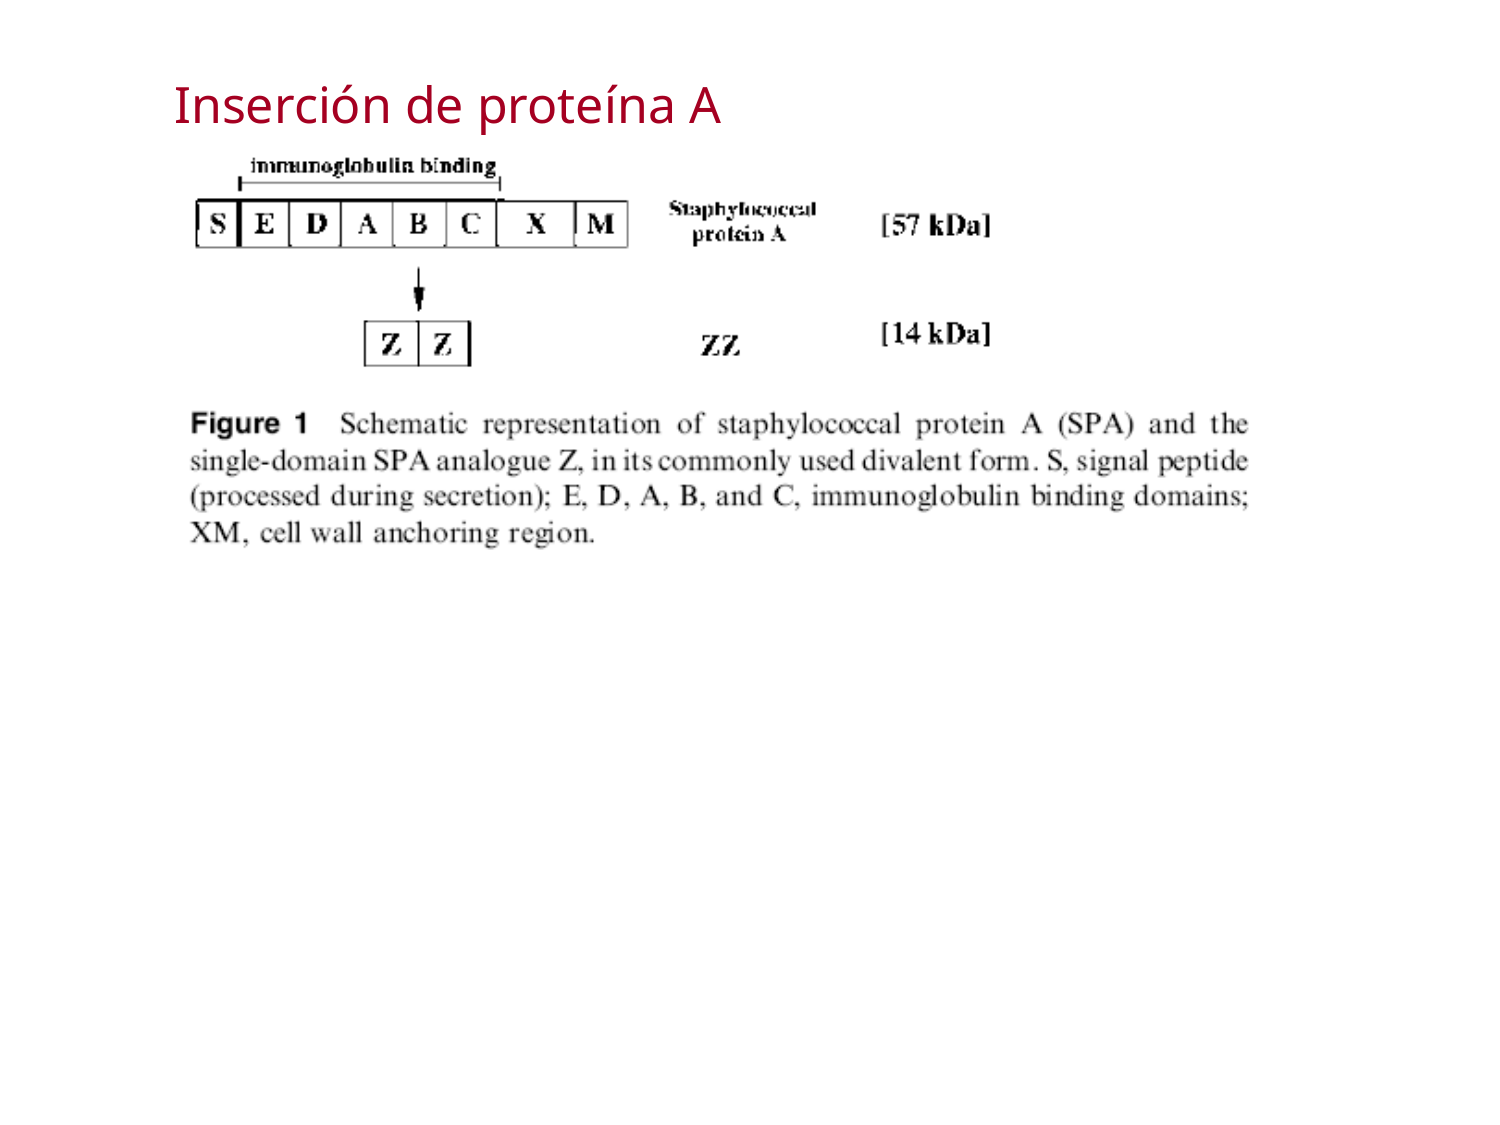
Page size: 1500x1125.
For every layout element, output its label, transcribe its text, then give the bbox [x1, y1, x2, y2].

picture [159, 125, 1295, 597]
text_box Inserción de proteína A [159, 66, 904, 124]
